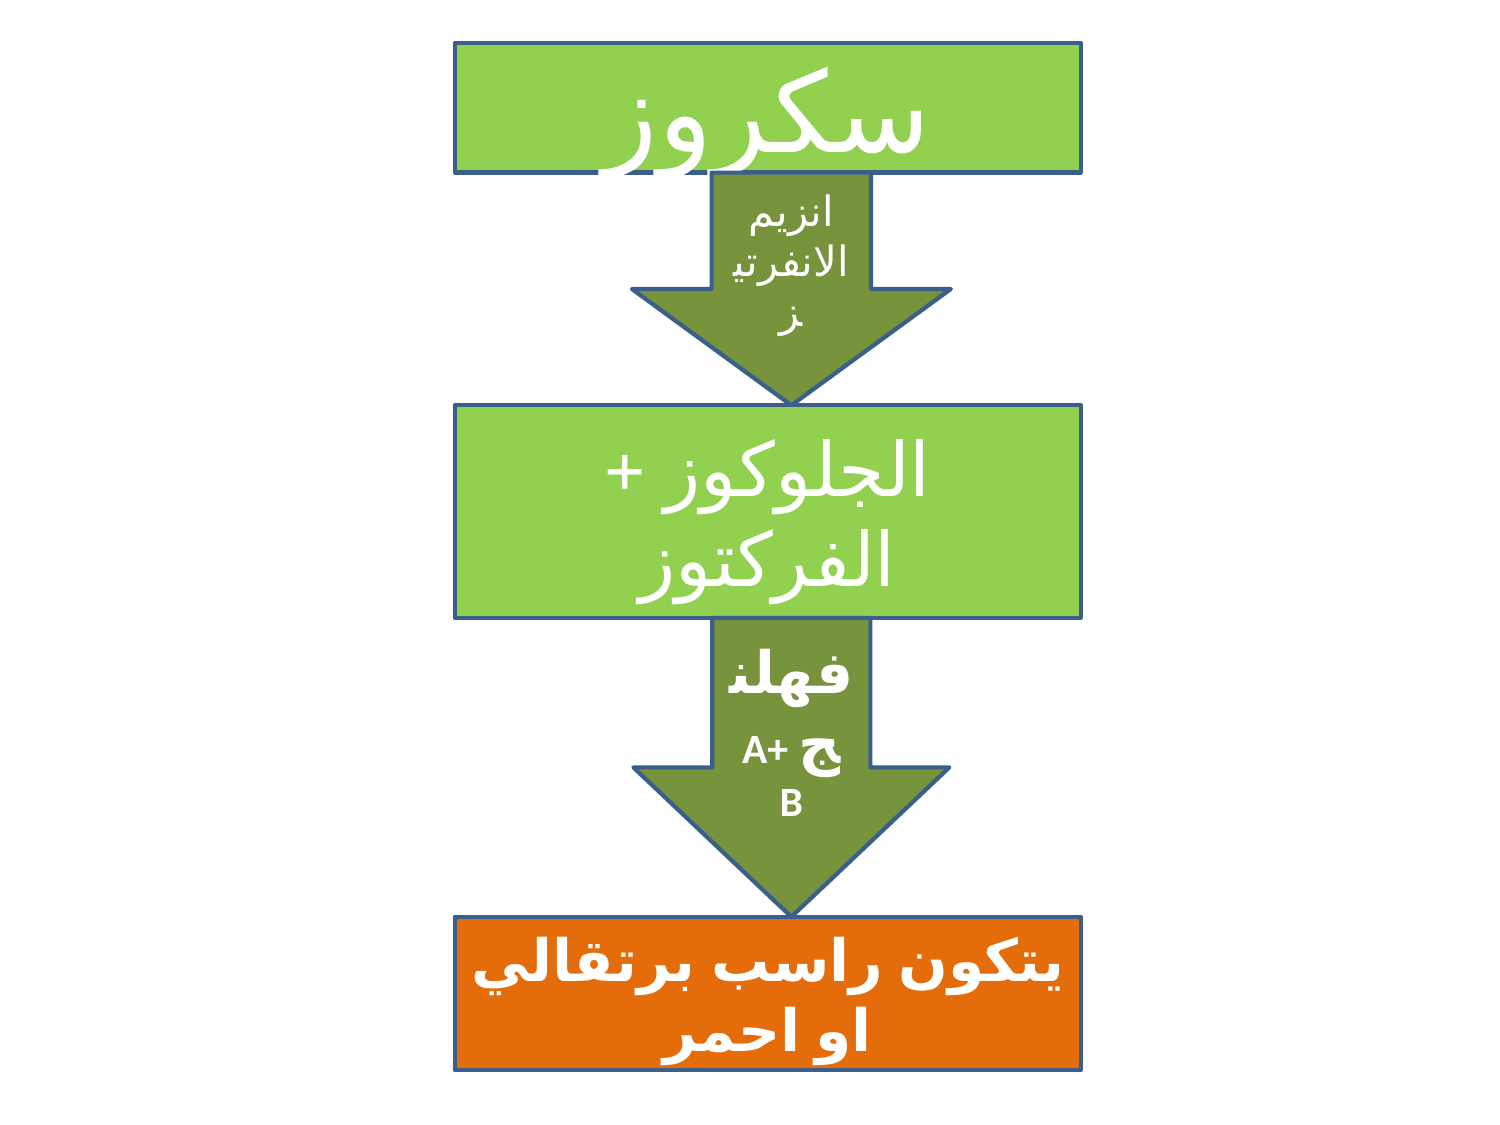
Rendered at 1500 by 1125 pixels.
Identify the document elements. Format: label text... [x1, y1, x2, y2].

text_box الجلوكوز + الفركتوز [453, 403, 1083, 620]
text_box انزيم الانفرتيز [629, 170, 953, 403]
text_box سكروز [453, 41, 1083, 175]
text_box يتكون راسب برتقالي او احمر [453, 915, 1083, 1072]
text_box فهلنج A+ B [631, 615, 952, 919]
